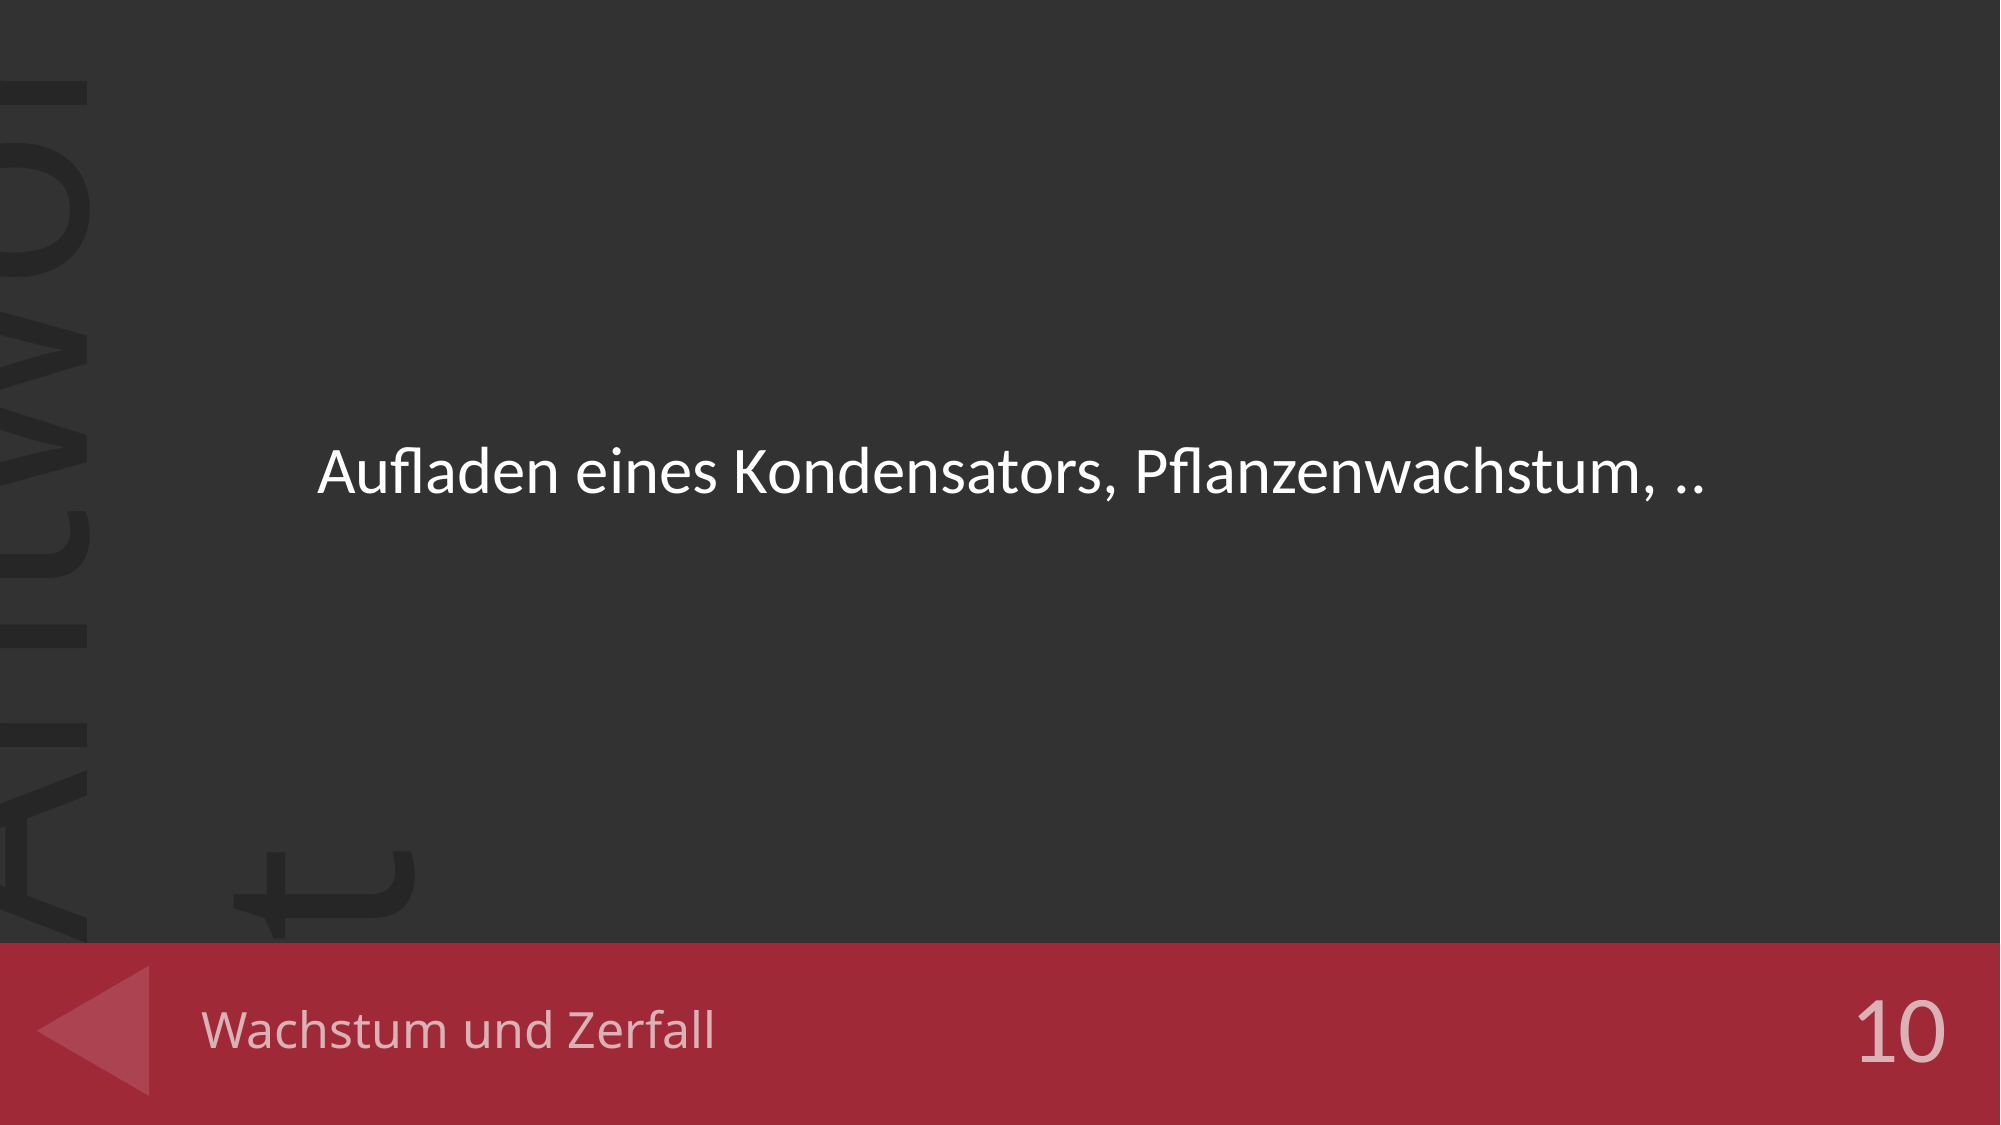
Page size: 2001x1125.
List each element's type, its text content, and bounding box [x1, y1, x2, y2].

list Aufladen eines Kondensators, Pflanzenwachstum, .. [302, 307, 1760, 636]
list 10 [1494, 967, 1963, 1097]
title Wachstum und Zerfall [185, 967, 1494, 1097]
